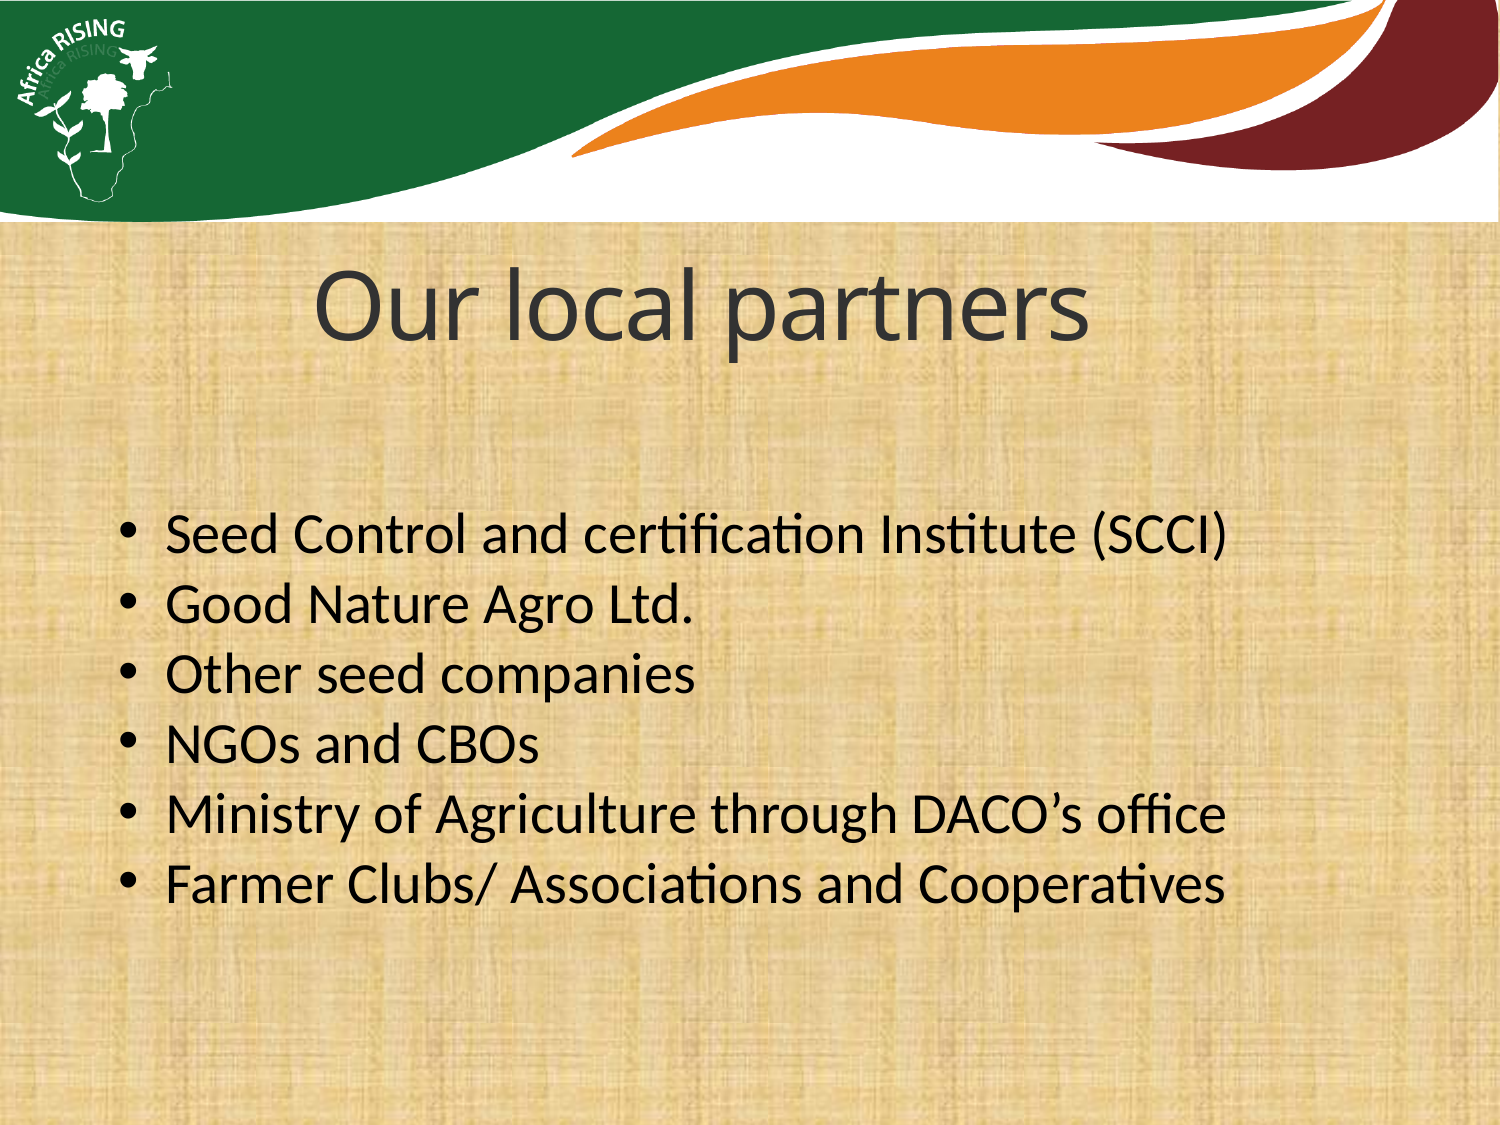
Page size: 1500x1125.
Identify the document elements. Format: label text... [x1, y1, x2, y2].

title Our local partners [77, 237, 1328, 425]
text_box Seed Control and certification Institute (SCCI) Good Nature Agro Ltd. Other seed companies NGOs and CBOs Ministry of Agriculture through DACO’s office Farmer Clubs/ Associations and Cooperatives [103, 487, 1302, 993]
picture [0, 0, 1500, 1125]
